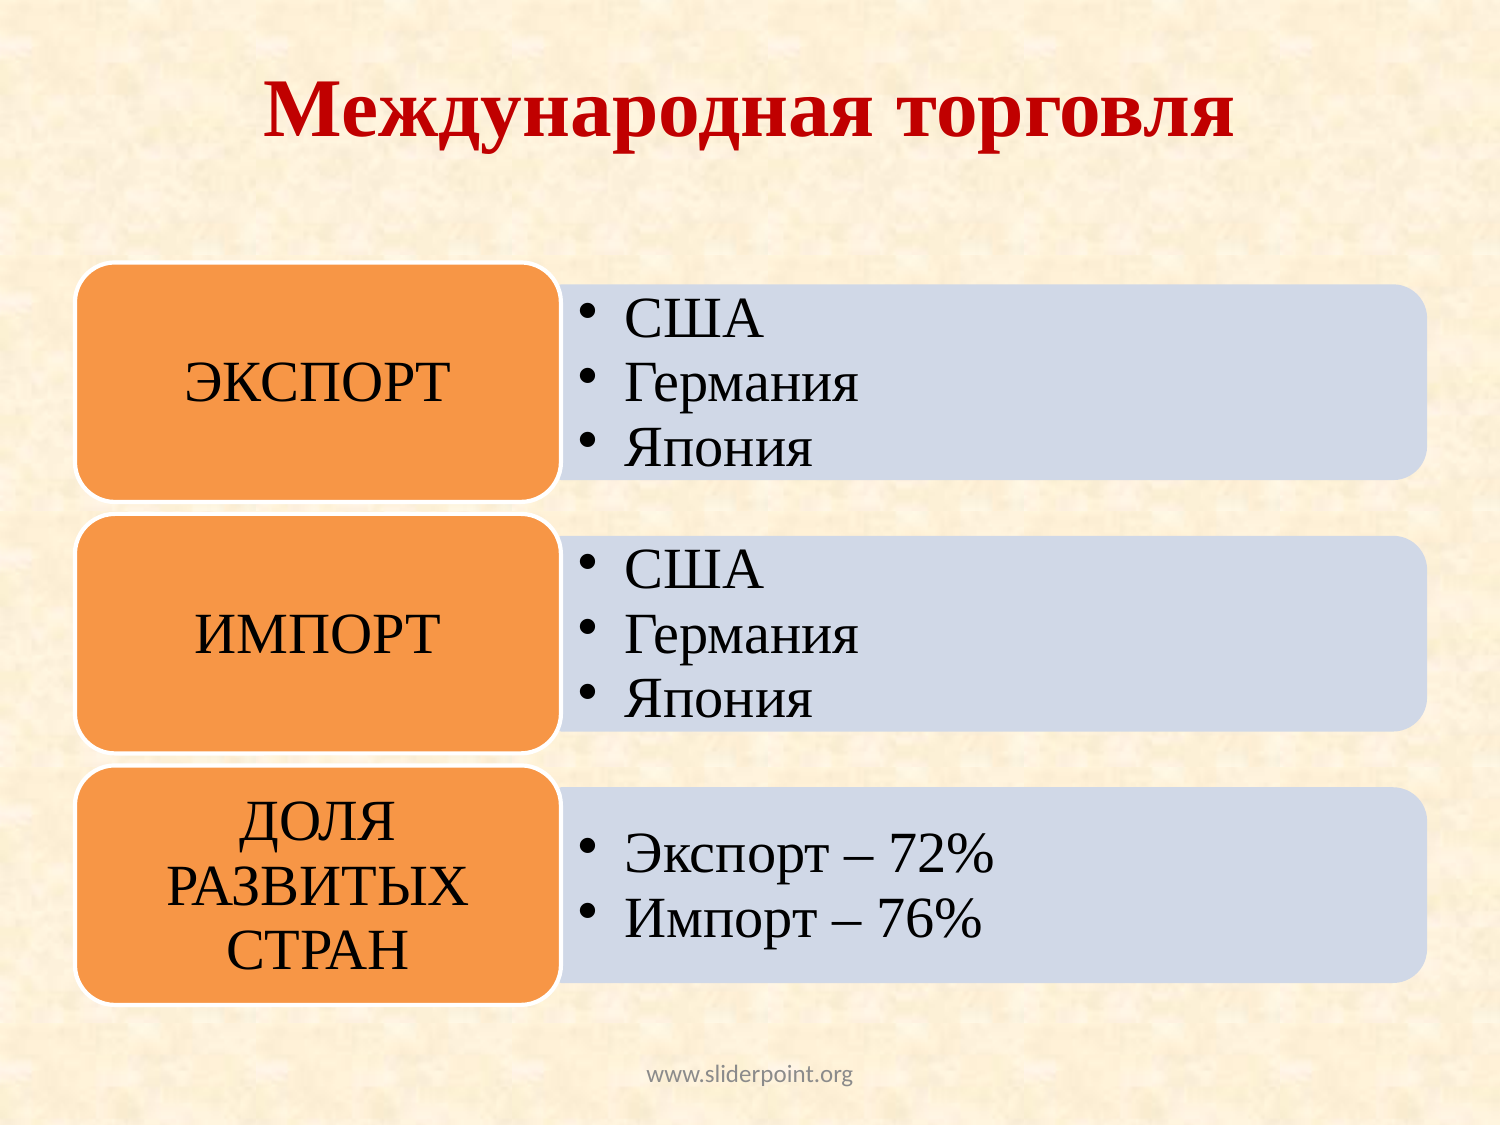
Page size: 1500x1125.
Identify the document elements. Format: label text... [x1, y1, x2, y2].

title Международная торговля [75, 45, 1425, 161]
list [74, 262, 1426, 1006]
footer www.sliderpoint.org [512, 1042, 988, 1103]
picture [0, 0, 1500, 1125]
